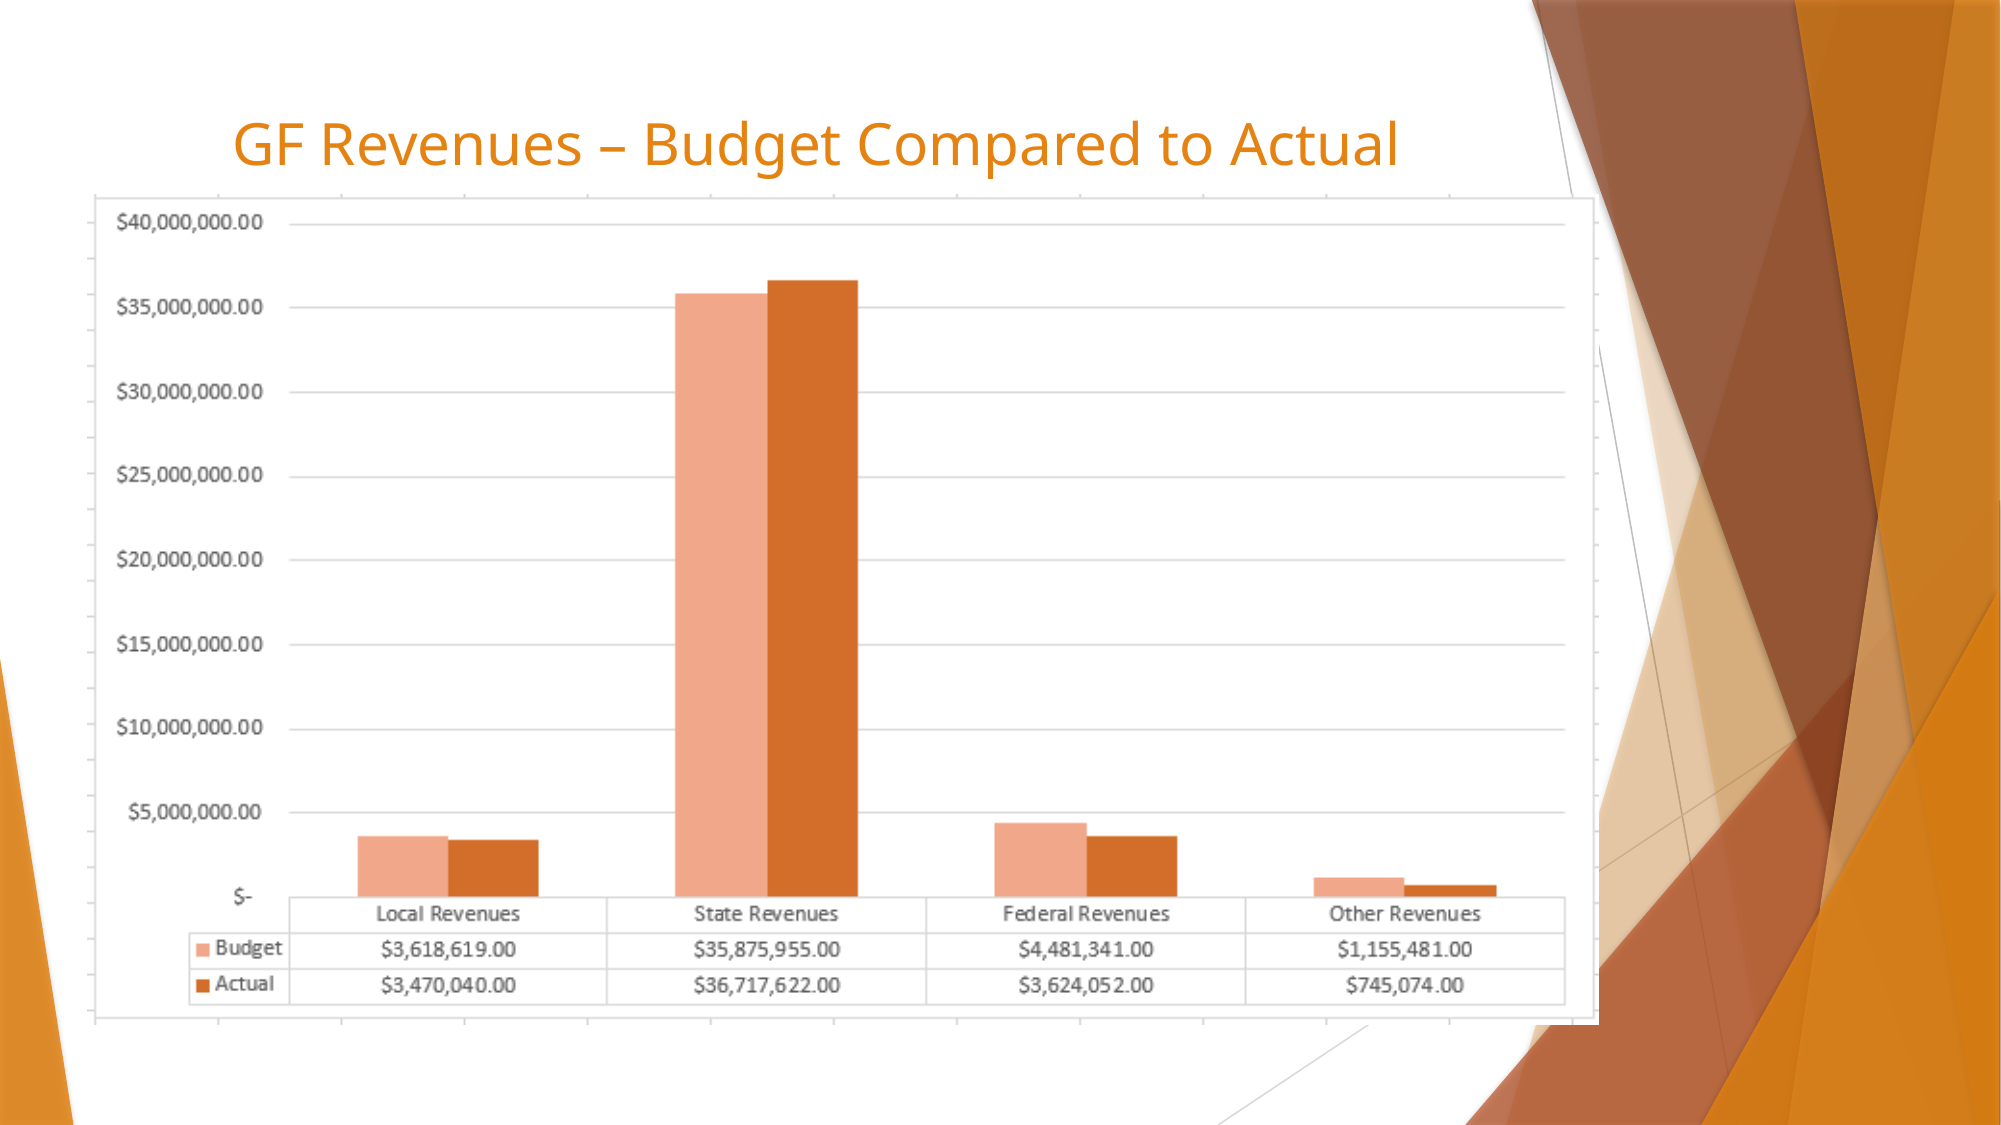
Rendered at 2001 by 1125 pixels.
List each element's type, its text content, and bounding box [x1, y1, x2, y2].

title GF Revenues – Budget Compared to Actual [111, 99, 1522, 193]
picture [87, 194, 1599, 1026]
